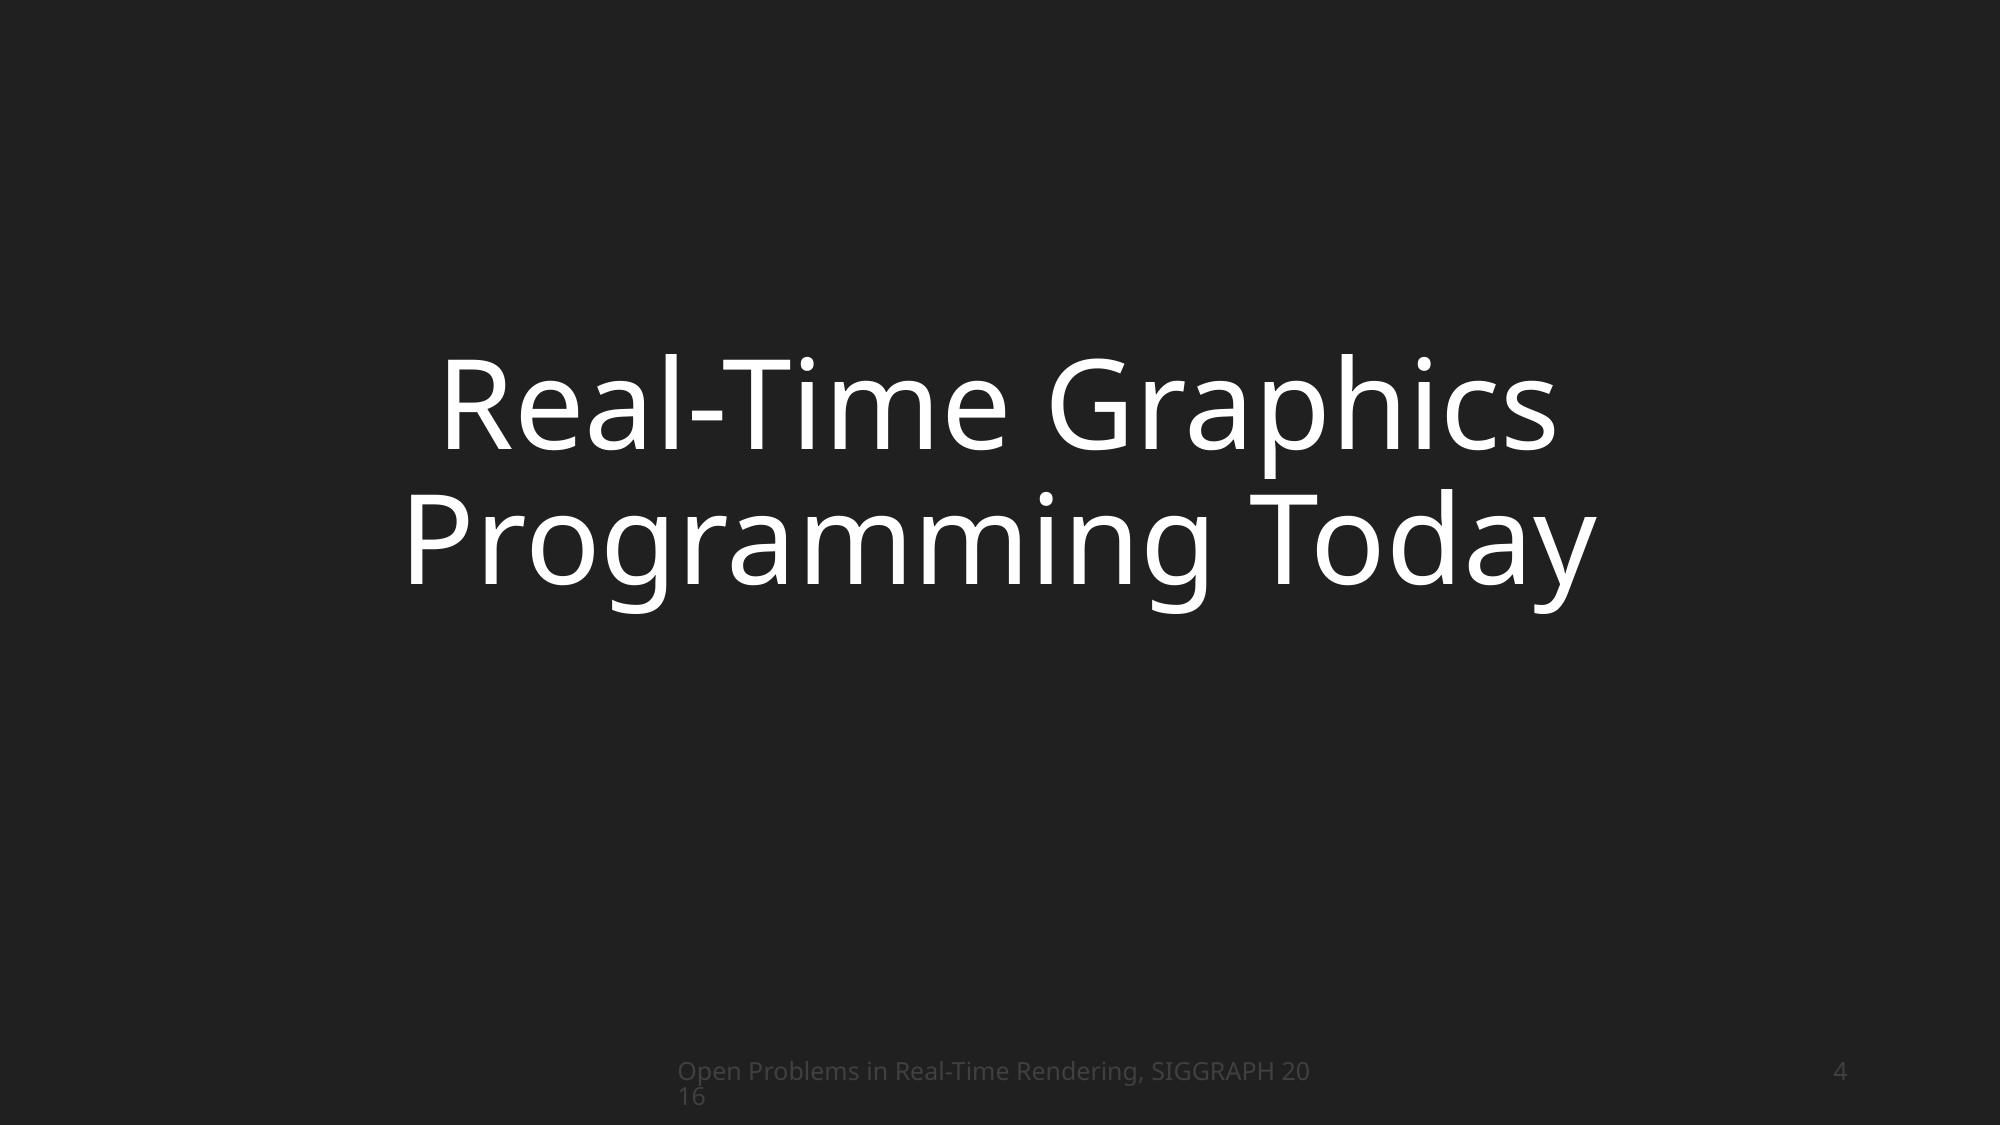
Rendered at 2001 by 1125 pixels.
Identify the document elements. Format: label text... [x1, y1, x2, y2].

title Real-Time Graphics Programming Today [136, 151, 1862, 620]
footer Open Problems in Real-Time Rendering, SIGGRAPH 2016 [662, 1042, 1338, 1103]
slide_number 4 [1412, 1042, 1863, 1103]
